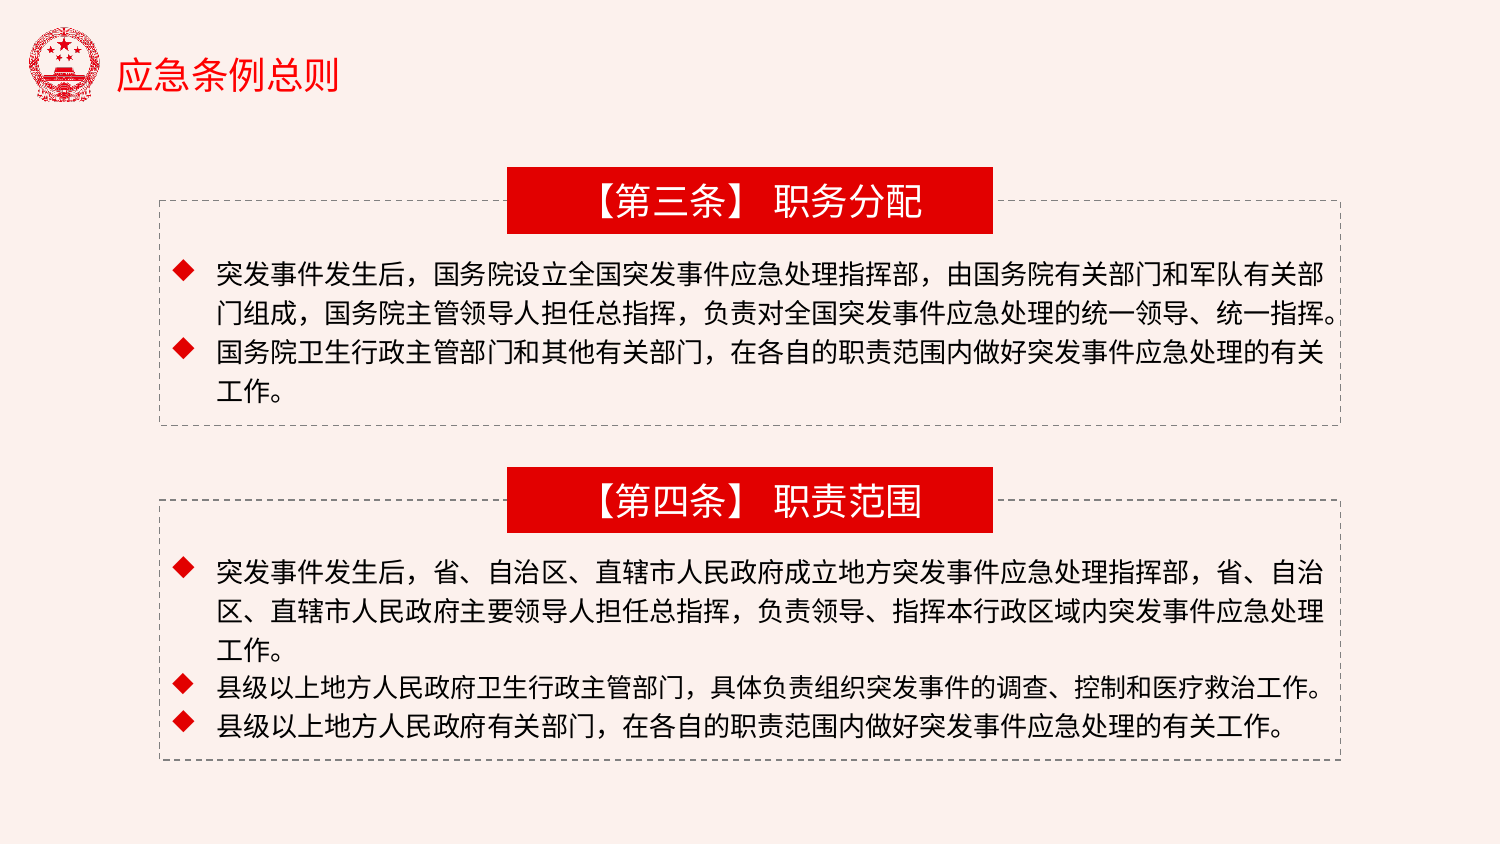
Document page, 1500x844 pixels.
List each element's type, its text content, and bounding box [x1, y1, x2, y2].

text_box [158, 748, 1342, 761]
text_box 【第四条】 职责范围 [507, 467, 993, 534]
text_box [158, 499, 1342, 542]
text_box 【第三条】 职务分配 [507, 167, 993, 234]
text_box 突发事件发生后，省、自治区、直辖市人民政府成立地方突发事件应急处理指挥部，省、自治区、直辖市人民政府主要领导人担任总指挥，负责领导、指挥本行政区域内突发事件应急处理工作。 县级以上地方人民政府卫生行政主管部门，具体负责组织突发事件的调查、控制和医疗救治工作。 县级以上地方人民政府有关部门，在各自的职责范围内做好突发事件应急处理的有关工作。 [158, 542, 1342, 748]
text_box [158, 200, 1342, 245]
text_box 突发事件发生后，国务院设立全国突发事件应急处理指挥部，由国务院有关部门和军队有关部门组成，国务院主管领导人担任总指挥，负责对全国突发事件应急处理的统一领导、统一指挥。 国务院卫生行政主管部门和其他有关部门，在各自的职责范围内做好突发事件应急处理的有关工作。 [158, 245, 1342, 413]
picture [25, 24, 105, 108]
text_box [158, 413, 1342, 426]
